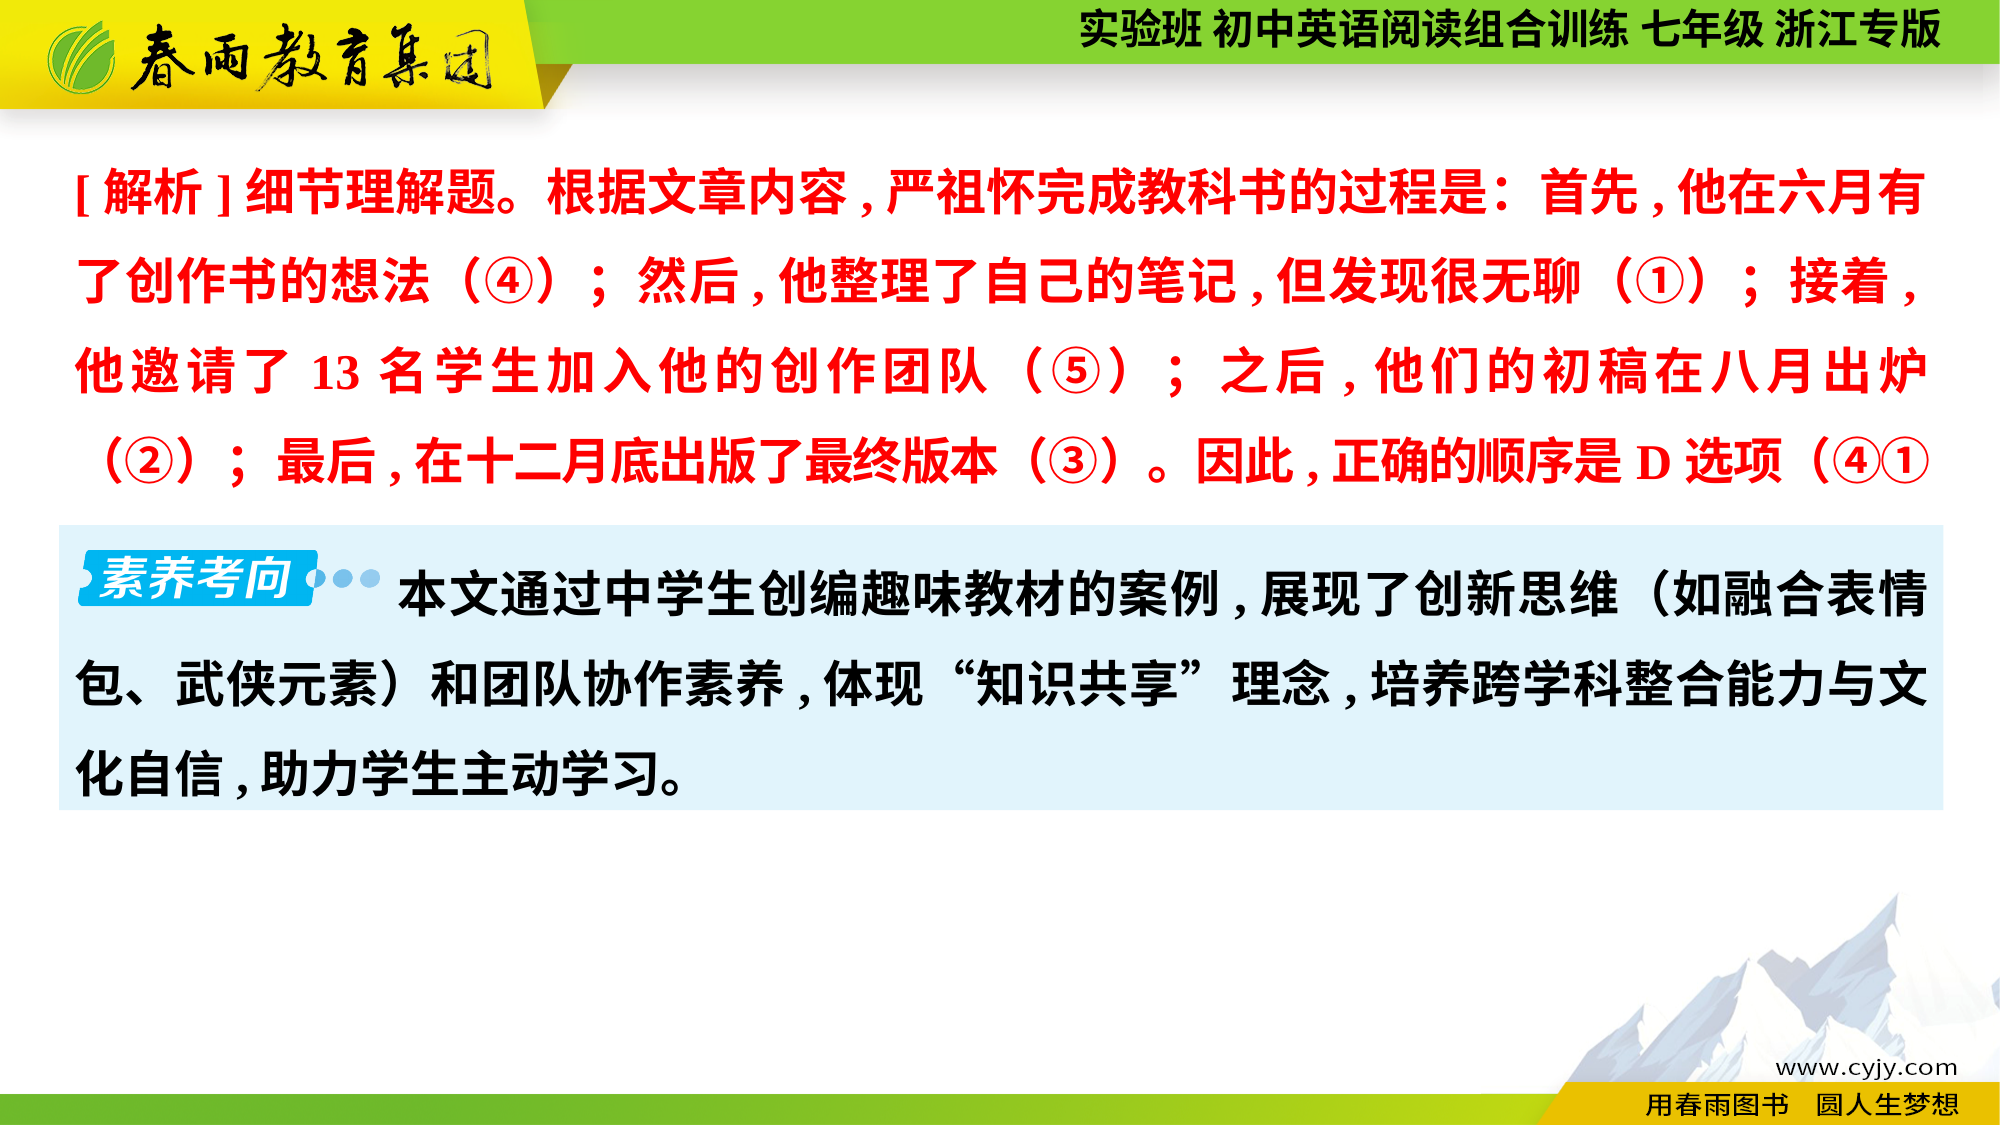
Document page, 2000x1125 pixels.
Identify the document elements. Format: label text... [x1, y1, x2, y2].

list [解析]细节理解题。根据文章内容,严祖怀完成教科书的过程是：首先,他在六月有了创作书的想法（④）；然后,他整理了自己的笔记,但发现很无聊（①）；接着,他邀请了13名学生加入他的创作团队（⑤）；之后,他们的初稿在八月出炉（②）；最后,在十二月底出版了最终版本（③）。因此,正确的顺序是D选项（④①⑤②③）。故选D。 [59, 122, 1944, 490]
text_box 本文通过中学生创编趣味教材的案例,展现了创新思维（如融合表情包、武侠元素）和团队协作素养,体现“知识共享”理念,培养跨学科整合能力与文化自信,助力学生主动学习。 [59, 525, 1944, 811]
picture [0, 0, 2000, 1125]
